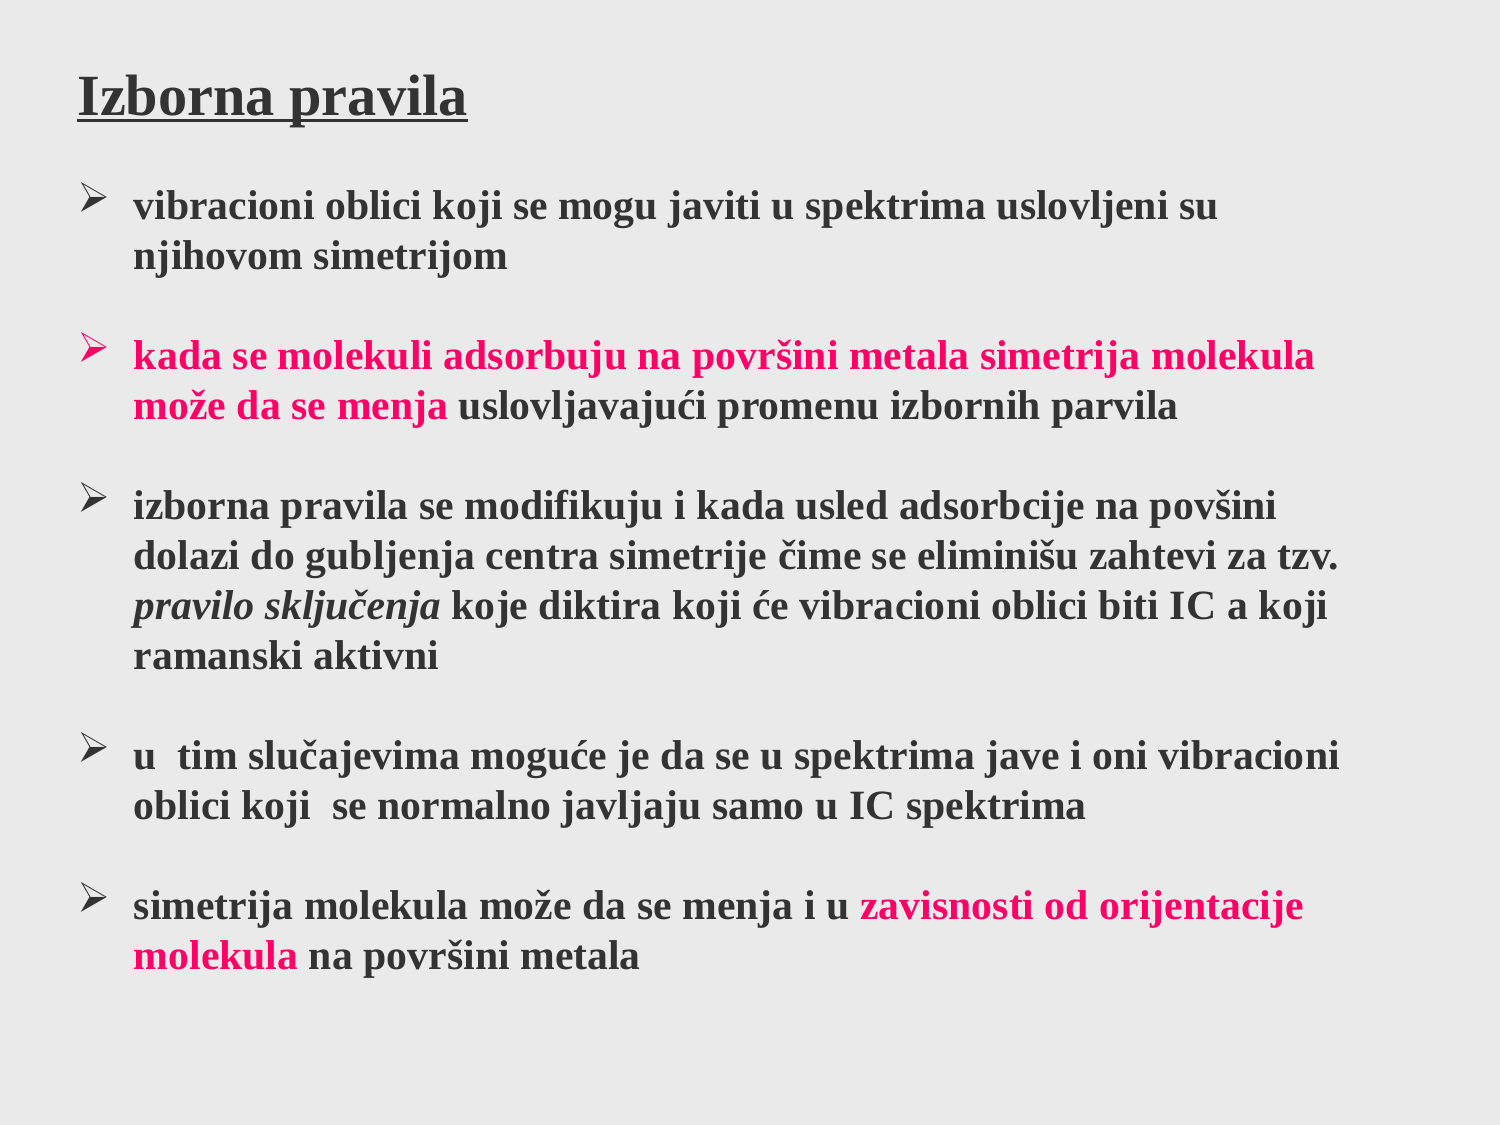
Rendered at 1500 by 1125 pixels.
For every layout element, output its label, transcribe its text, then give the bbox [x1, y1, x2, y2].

list Izborna pravila vibracioni oblici koji se mogu javiti u spektrima uslovljeni su njihovom simetrijom kada se molekuli adsorbuju na površini metala simetrija molekula može da se menja uslovljavajući promenu izbornih parvila izborna pravila se modifikuju i kada usled adsorbcije na povšini dolazi do gubljenja centra simetrije čime se eliminišu zahtevi za tzv. pravilo sključenja koje diktira koji će vibracioni oblici biti IC a koji ramanski aktivni u tim slučajevima moguće je da se u spektrima jave i oni vibracioni oblici koji se normalno javljaju samo u IC spektrima simetrija molekula može da se menja i u zavisnosti od orijentacije molekula na površini metala [62, 50, 1388, 975]
